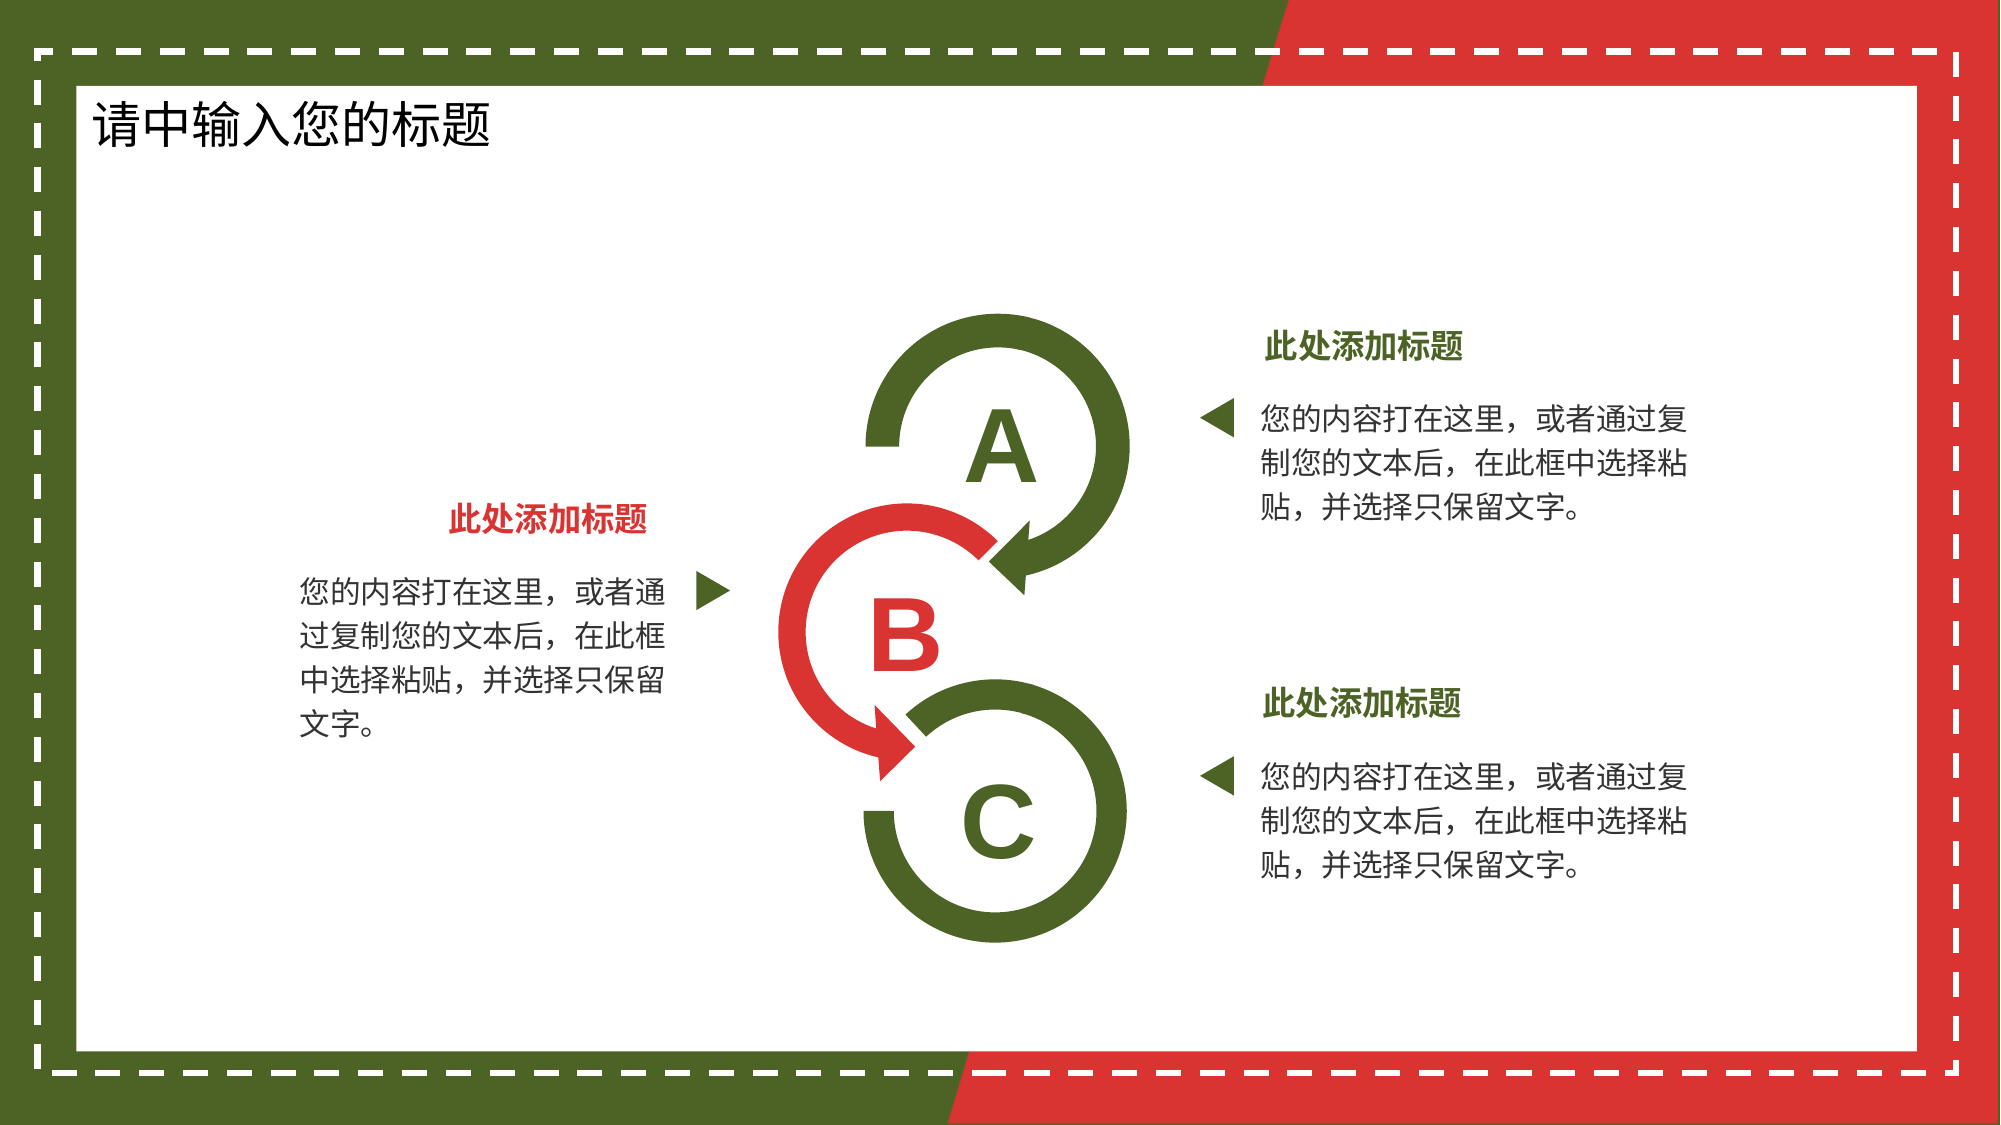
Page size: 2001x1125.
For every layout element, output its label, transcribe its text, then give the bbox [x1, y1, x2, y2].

text_box 请中输入您的标题 [76, 85, 636, 221]
text_box [0, 0, 2000, 1125]
